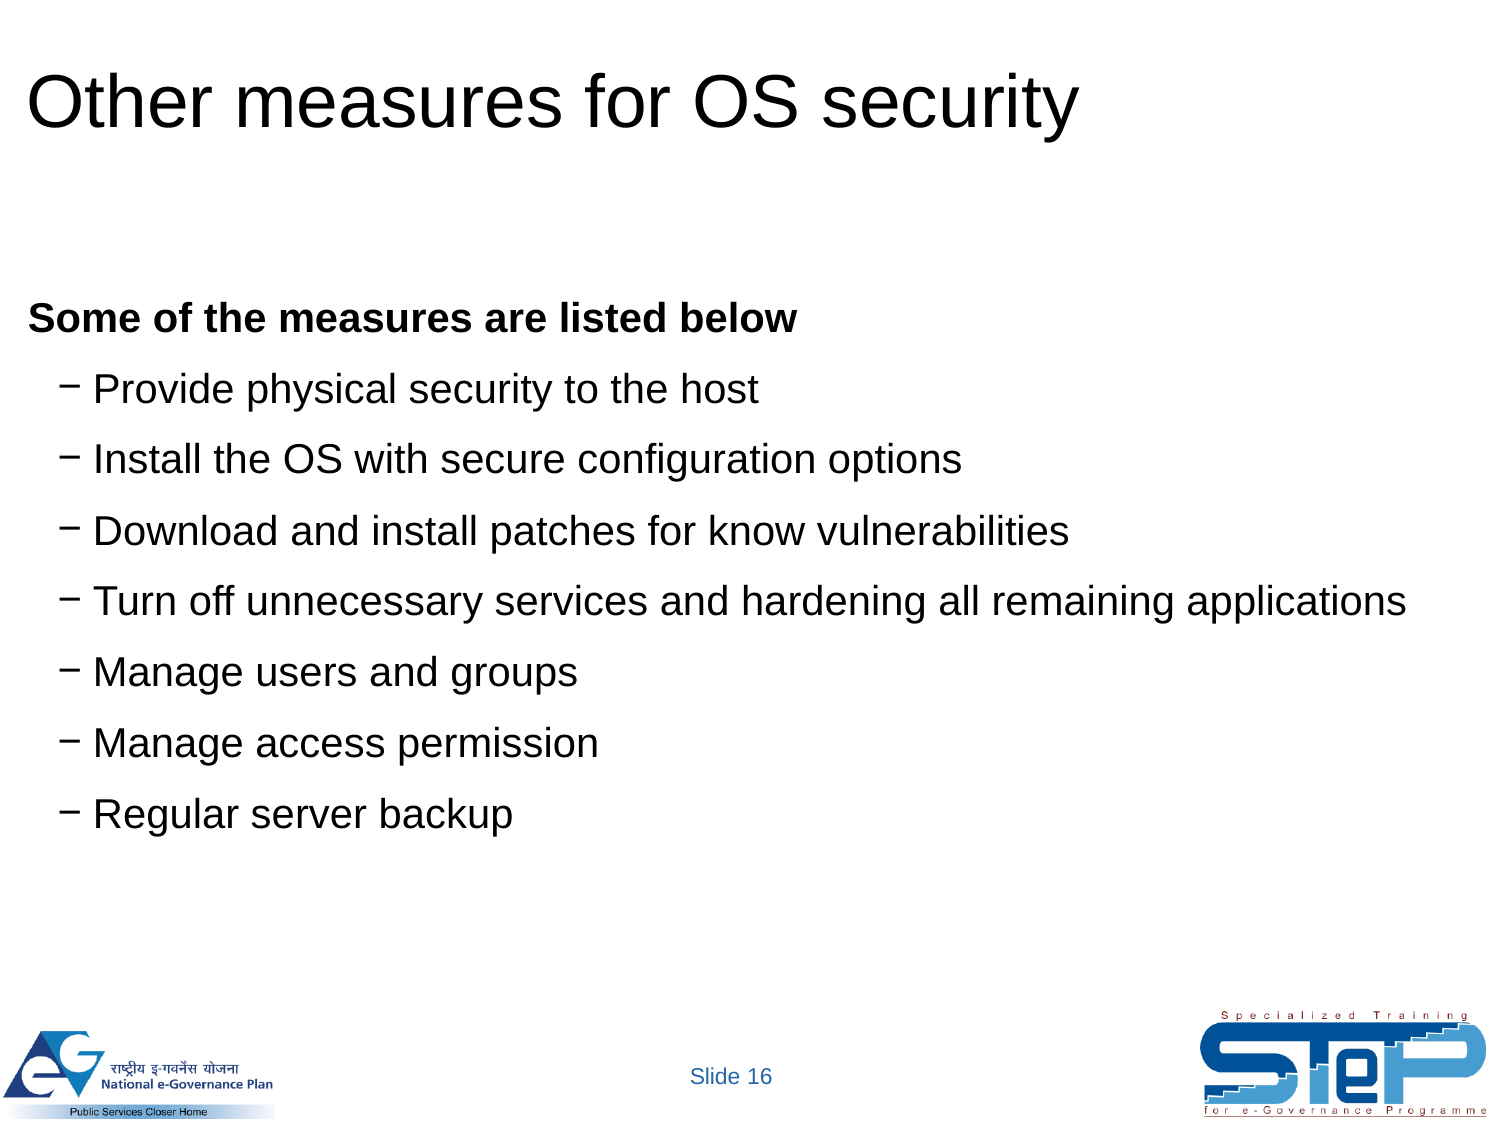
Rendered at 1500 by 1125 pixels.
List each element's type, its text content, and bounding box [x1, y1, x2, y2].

picture [2, 1031, 275, 1119]
list Some of the measures are listed below Provide physical security to the host Install the OS with secure configuration options Download and install patches for know vulnerabilities Turn off unnecessary services and hardening all remaining applications Manage users and groups Manage access permission Regular server backup [27, 290, 1476, 1002]
picture [1200, 1011, 1486, 1117]
text_box Other measures for OS security [26, 52, 1471, 188]
